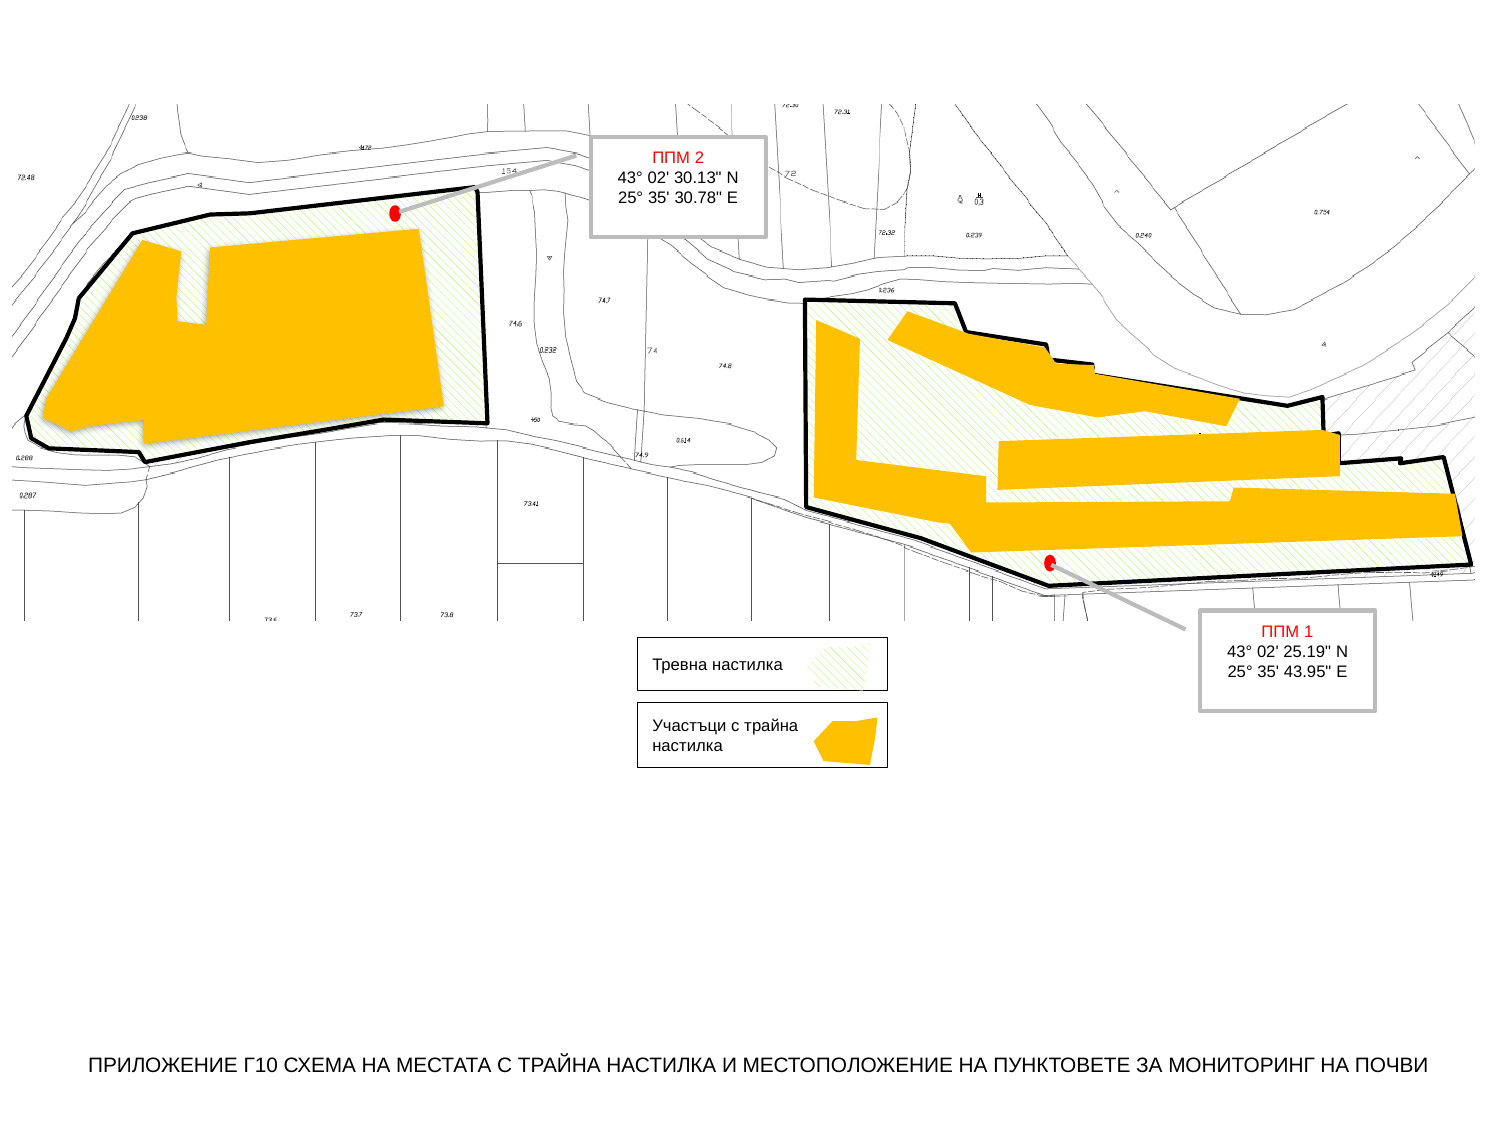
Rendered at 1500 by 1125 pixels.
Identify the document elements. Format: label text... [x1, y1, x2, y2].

text_box [804, 640, 873, 693]
text_box ППМ 1 43° 02ʹ 25.19ʺ N 25° 35ʹ 43.95ʺ E [1198, 629, 1377, 713]
picture [12, 103, 1476, 622]
text_box ПРИЛОЖЕНИЕ Г10 СХЕМА НА МЕСТАТА С ТРАЙНА НАСТИЛКА И МЕСТОПОЛОЖЕНИЕ НА ПУНКТОВЕТЕ ЗА МОНИТОРИНГ НА ПОЧВИ [62, 1044, 1454, 1085]
text_box Участъци с трайна настилка [635, 700, 890, 770]
text_box [811, 715, 880, 768]
text_box Тревна настилка [635, 635, 890, 693]
